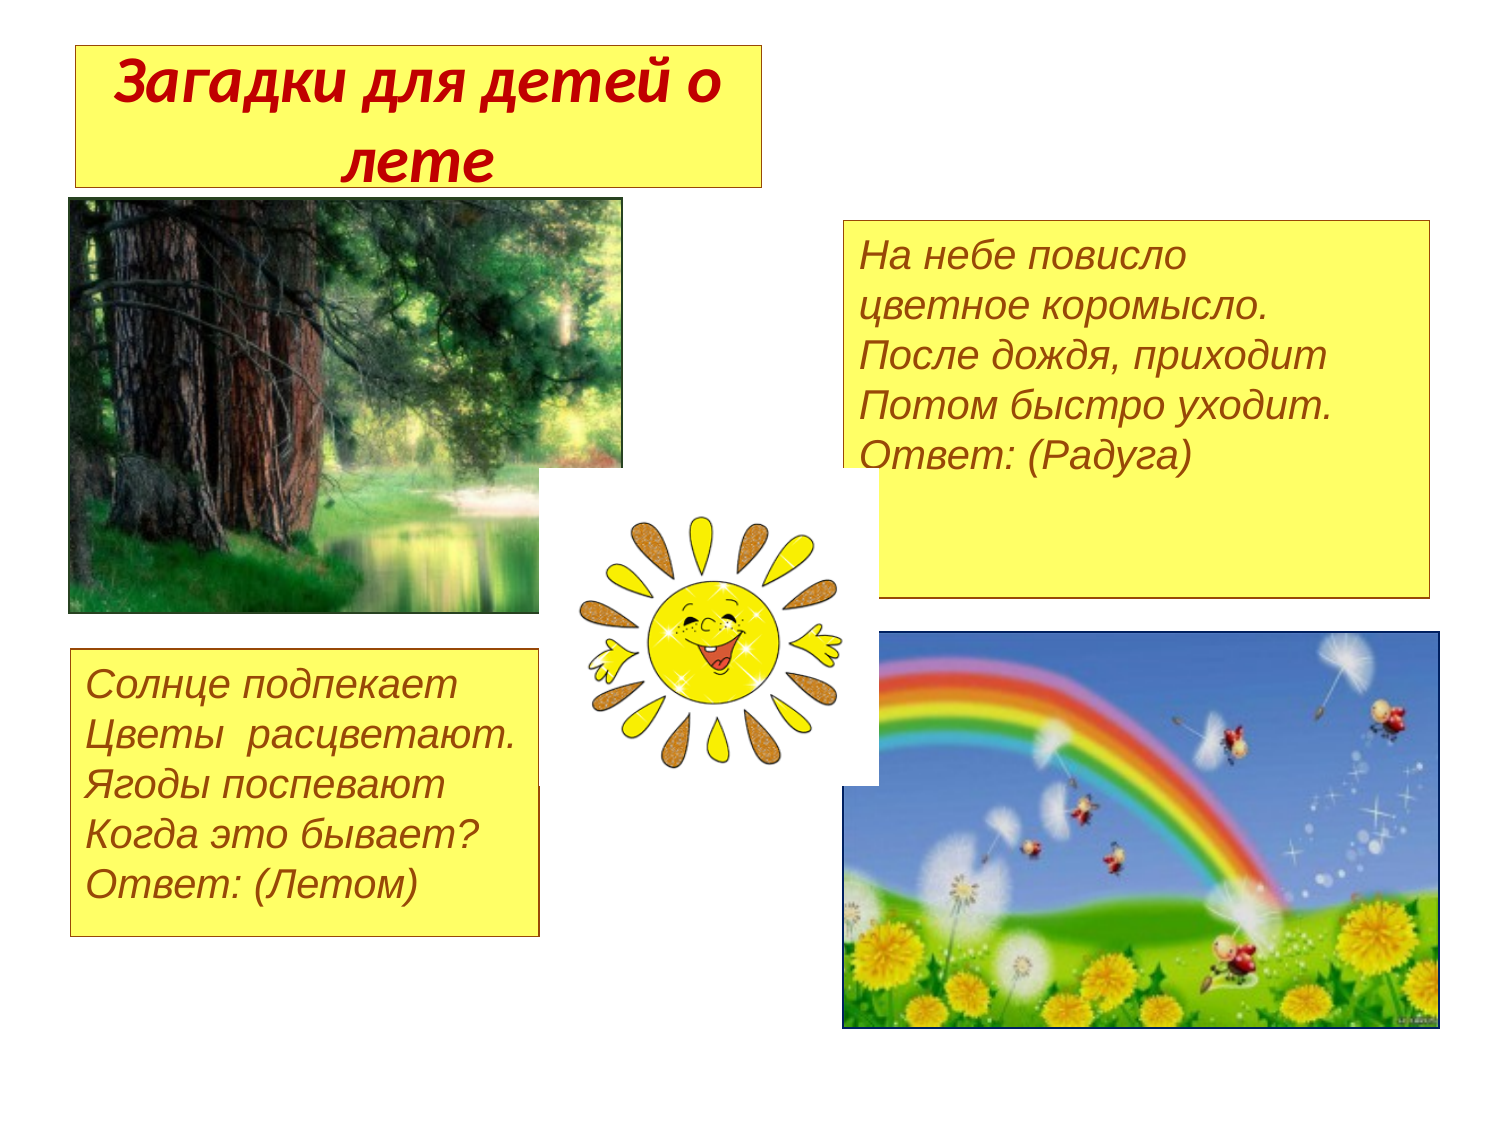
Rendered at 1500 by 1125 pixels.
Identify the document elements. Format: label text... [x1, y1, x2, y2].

text_box На небе повисло цветное коромысло. После дождя, приходит Потом быстро уходит. Ответ: (Радуга) [843, 220, 1430, 598]
picture [70, 199, 1439, 1028]
title Загадки для детей о лете [75, 45, 762, 188]
text_box Солнце подпекает Цветы расцветают. Ягоды поспевают Когда это бывает? Ответ: (Летом) [70, 648, 539, 937]
